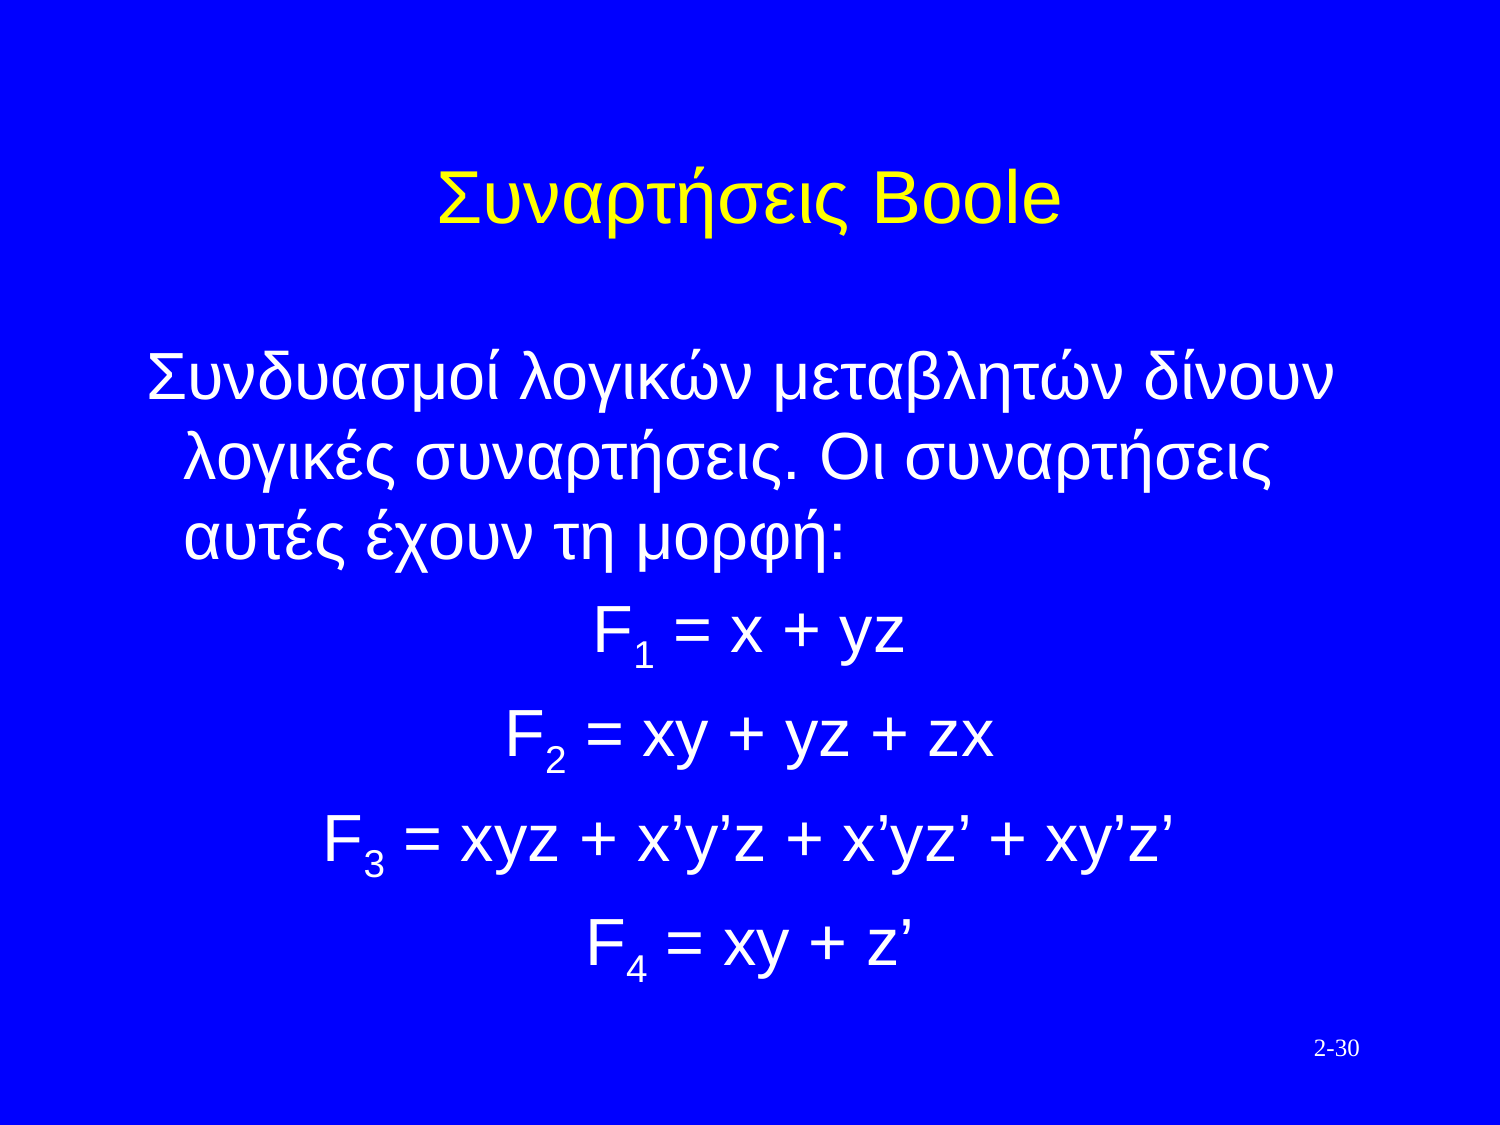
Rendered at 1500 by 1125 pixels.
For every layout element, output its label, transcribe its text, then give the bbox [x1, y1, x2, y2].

title Συναρτήσεις Boole [112, 99, 1388, 288]
list Συνδυασμοί λογικών μεταβλητών δίνουν λογικές συναρτήσεις. Οι συναρτήσεις αυτές έχουν τη μορφή: F1 = x + yz F2 = xy + yz + zx F3 = xyz + x’y’z + x’yz’ + xy’z’ F4 = xy + z’ [112, 324, 1388, 1001]
